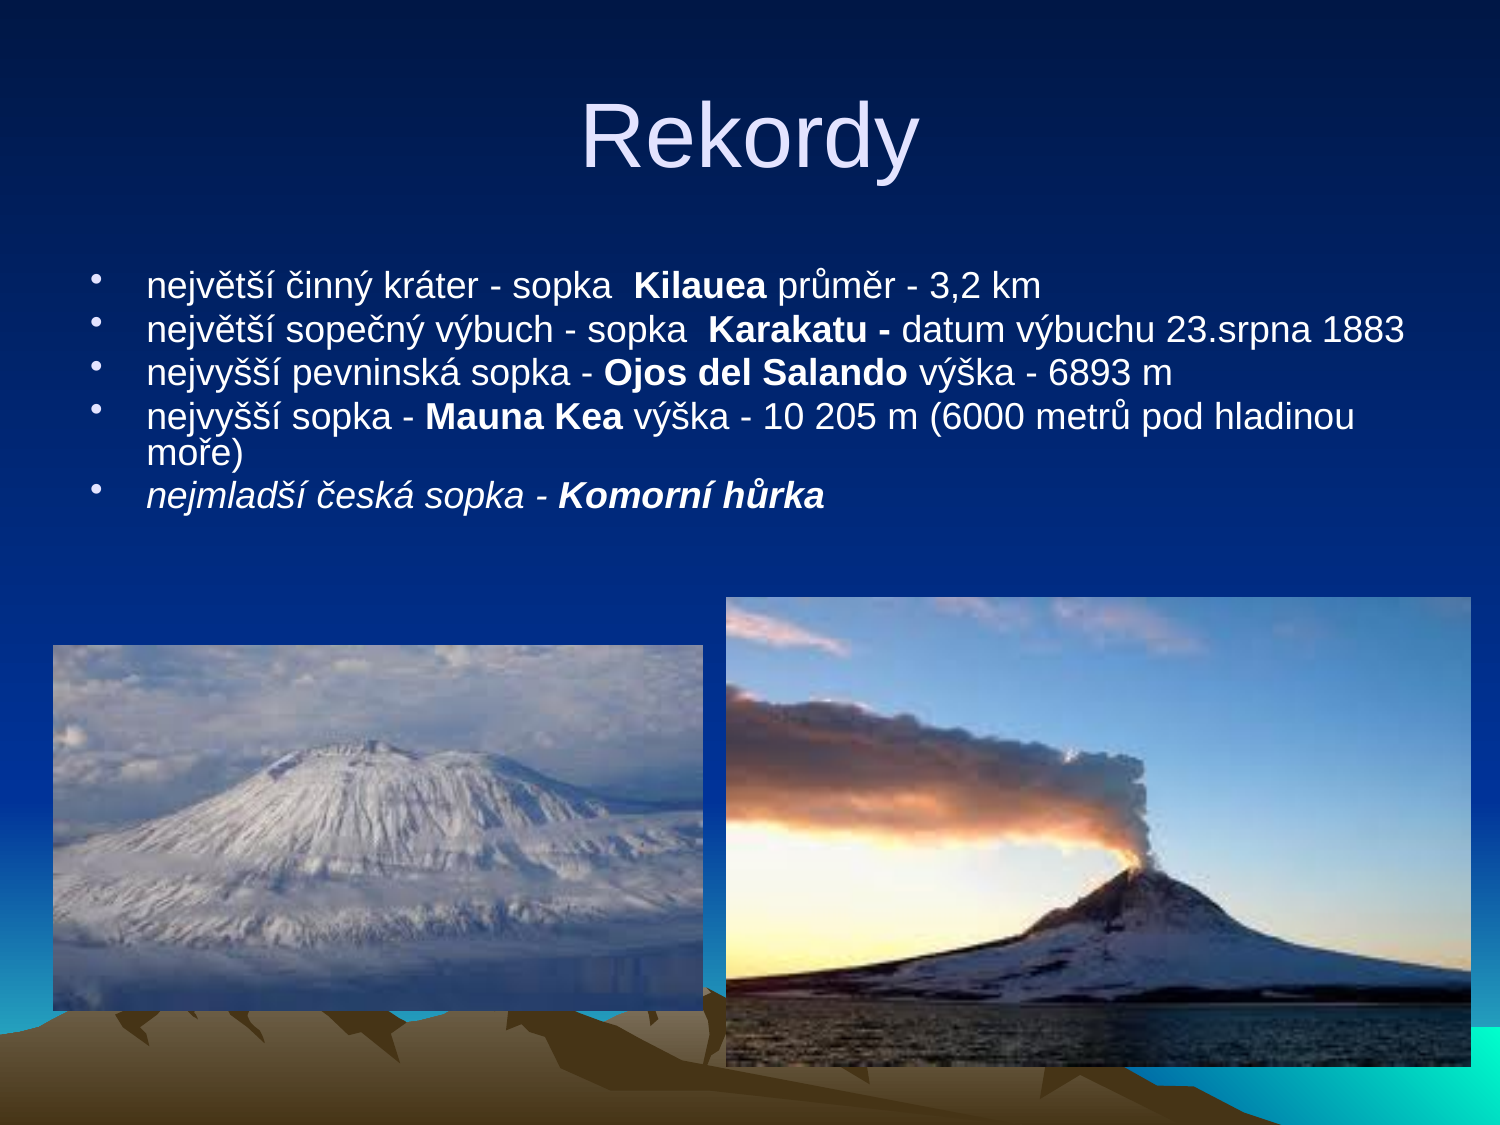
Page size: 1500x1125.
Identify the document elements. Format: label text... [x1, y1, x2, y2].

list největší činný kráter - sopka Kilauea průměr - 3,2 km největší sopečný výbuch - sopka Karakatu - datum výbuchu 23.srpna 1883 nejvyšší pevninská sopka - Ojos del Salando výška - 6893 m nejvyšší sopka - Mauna Kea výška - 10 205 m (6000 metrů pod hladinou moře) nejmladší česká sopka - Komorní hůrka [74, 262, 1426, 1001]
picture [726, 597, 1471, 1068]
picture [52, 644, 704, 1011]
title Rekordy [74, 37, 1426, 226]
